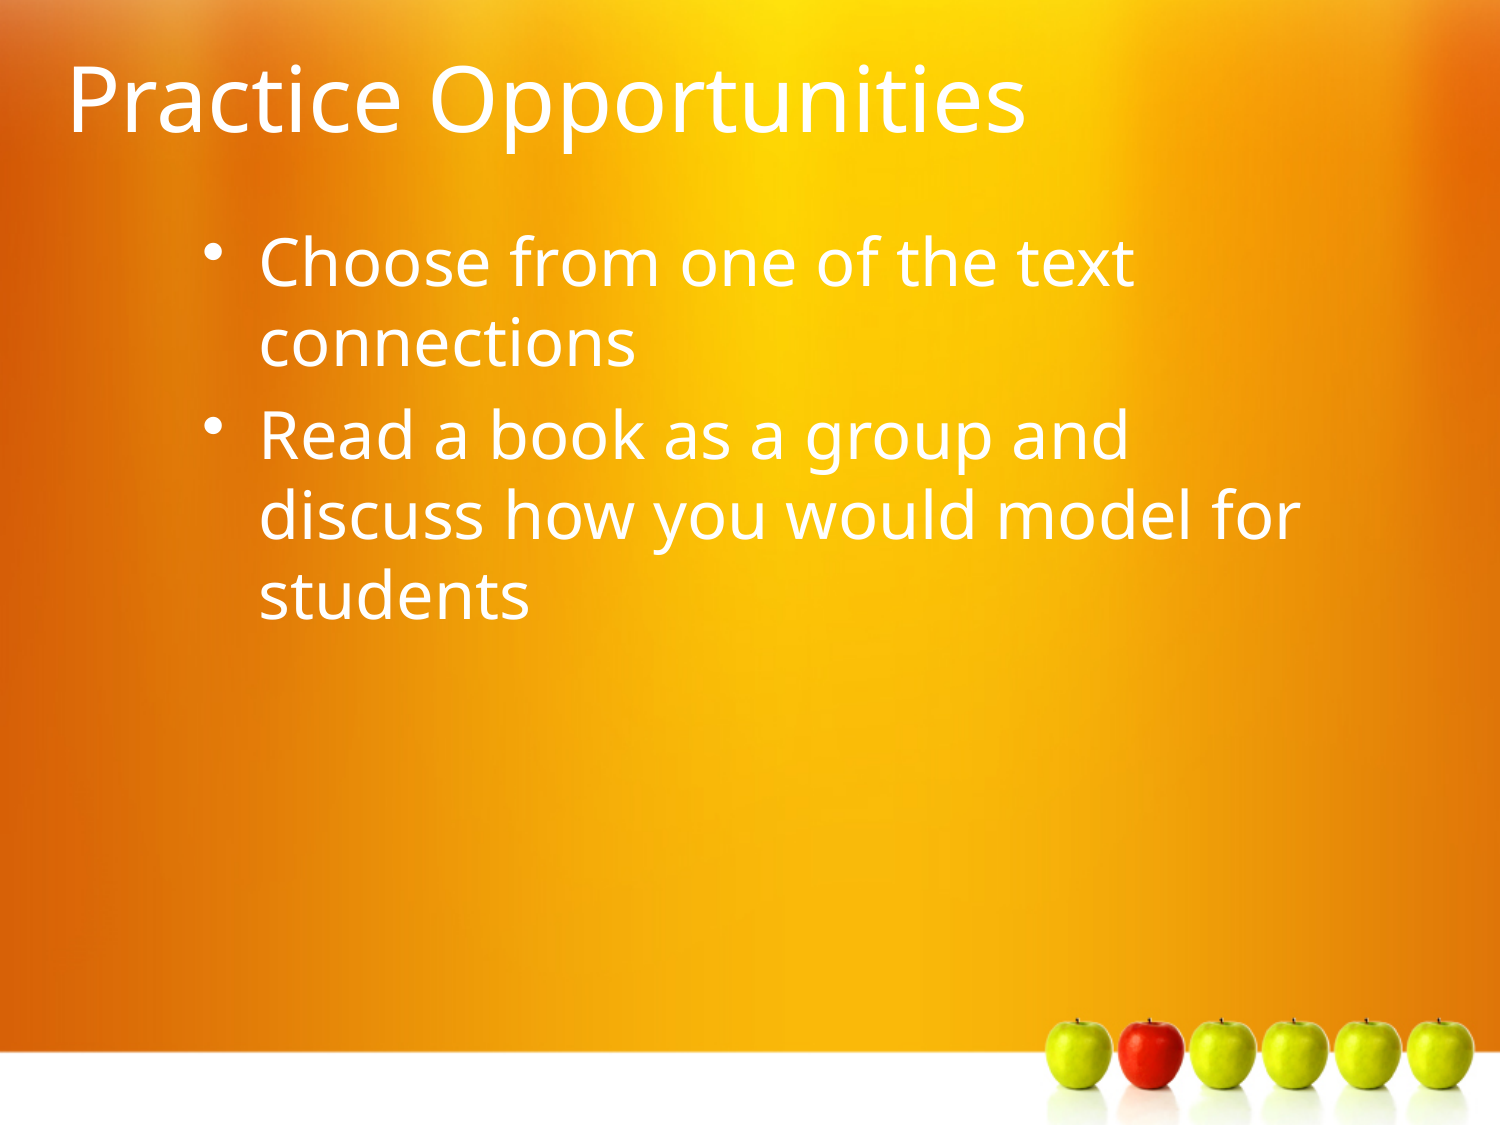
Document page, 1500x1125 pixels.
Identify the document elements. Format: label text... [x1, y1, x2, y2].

list Choose from one of the text connections Read a book as a group and discuss how you would model for students [187, 212, 1388, 938]
picture [0, 0, 1500, 1125]
title Practice Opportunities [50, 37, 1400, 155]
